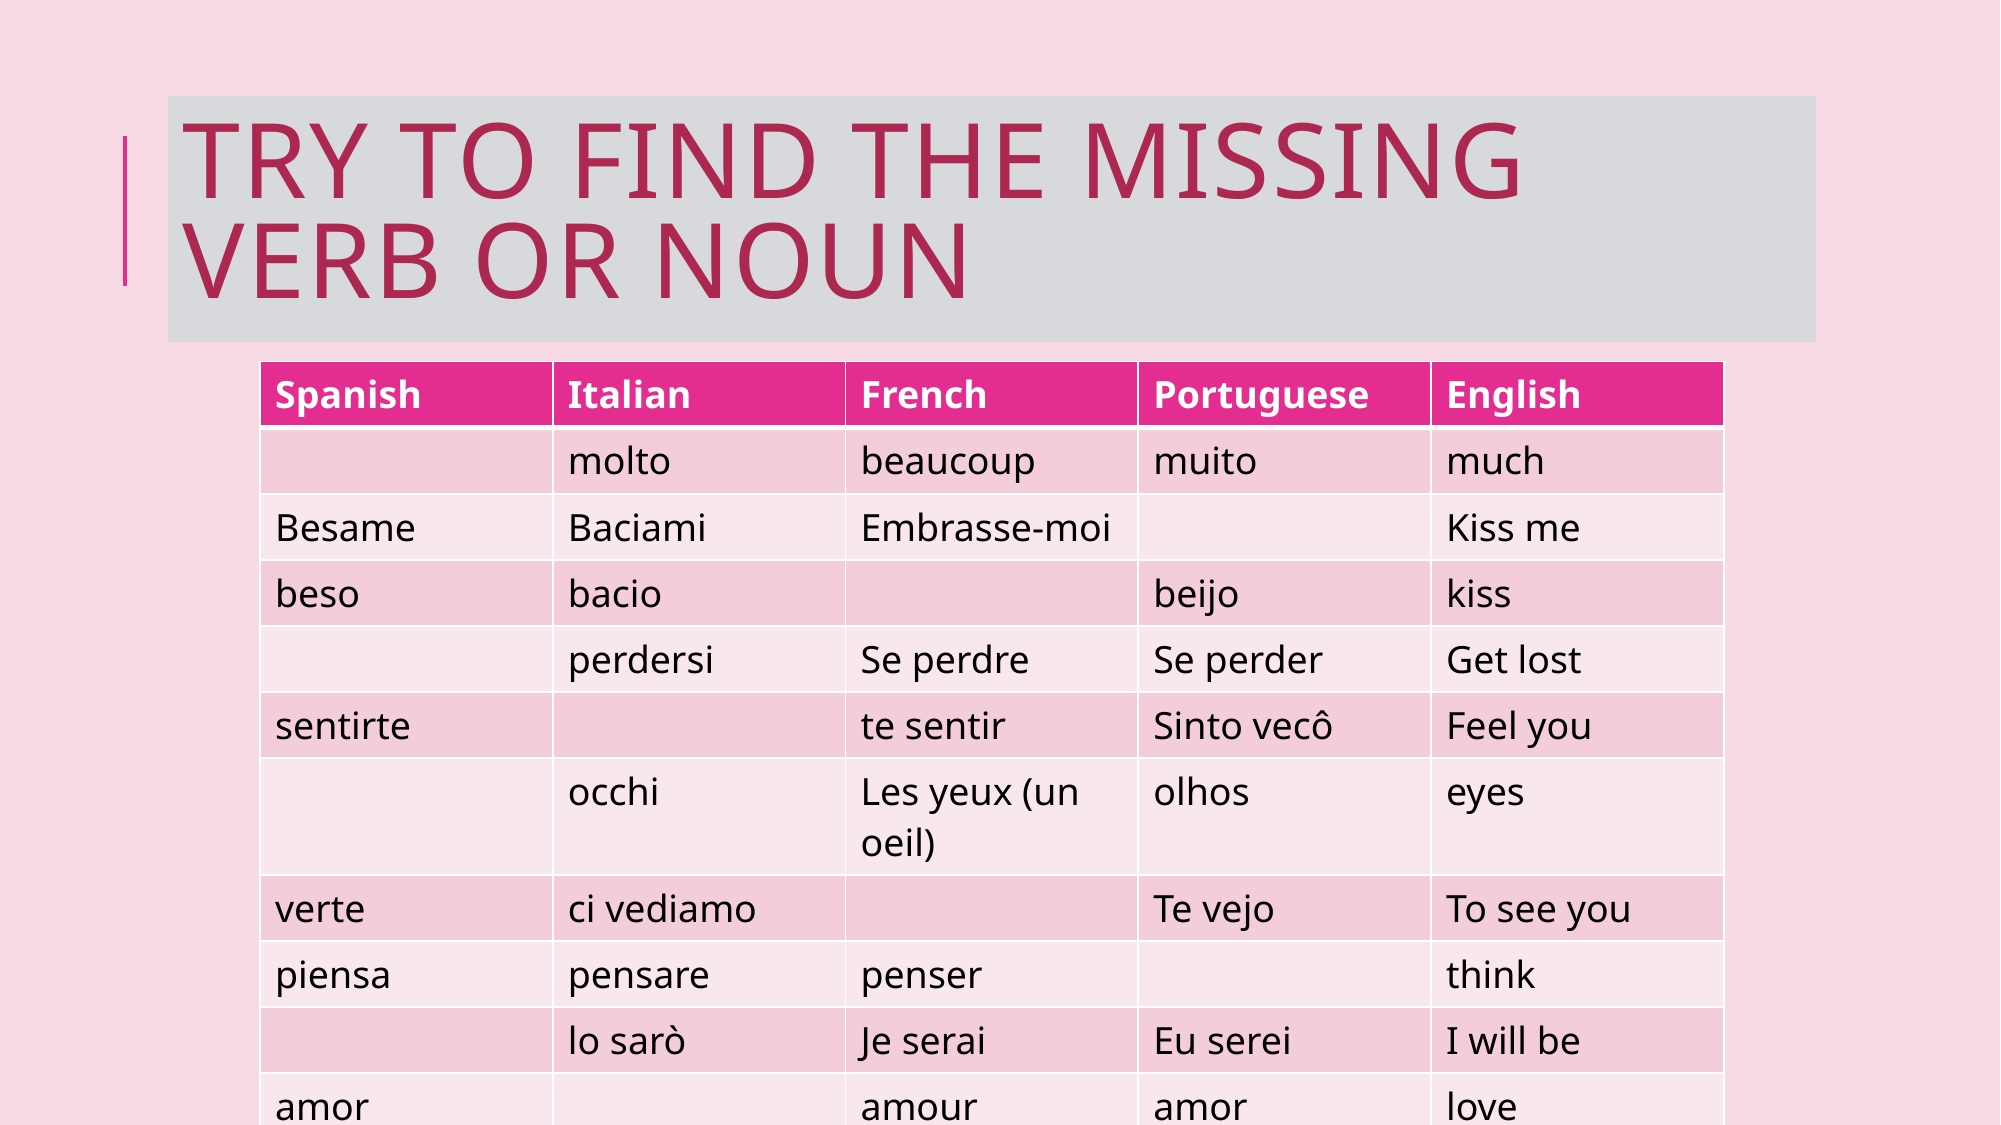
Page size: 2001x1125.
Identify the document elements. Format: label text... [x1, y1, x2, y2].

table_cell [846, 876, 1137, 940]
table_cell amour [846, 1074, 1137, 1125]
table_cell amor [1139, 1074, 1430, 1125]
table_cell lo sarò [554, 1008, 845, 1072]
table_cell olhos [1139, 759, 1430, 874]
table_cell occhi [554, 759, 845, 874]
table_cell Besame [261, 495, 552, 559]
table_cell ci vediamo [554, 876, 845, 940]
table_cell penser [846, 942, 1137, 1006]
table_cell think [1432, 942, 1723, 1006]
table_cell eyes [1432, 759, 1723, 874]
table_header French [846, 362, 1137, 425]
table_cell [1139, 495, 1430, 559]
table_cell te sentir [846, 693, 1137, 757]
table_cell much [1432, 430, 1723, 493]
table_cell kiss [1432, 561, 1723, 625]
table_cell perdersi [554, 627, 845, 691]
table_cell Baciami [554, 495, 845, 559]
table_header Portuguese [1139, 362, 1430, 425]
table_cell Kiss me [1432, 495, 1723, 559]
table_cell muito [1139, 430, 1430, 493]
table_cell pensare [554, 942, 845, 1006]
table_cell Se perdre [846, 627, 1137, 691]
table_cell piensa [261, 942, 552, 1006]
table_cell [554, 1074, 845, 1125]
table_cell [1139, 942, 1430, 1006]
table_cell sentirte [261, 693, 552, 757]
table_cell Sinto vecô [1139, 693, 1430, 757]
table_cell Eu serei [1139, 1008, 1430, 1072]
table_cell love [1432, 1074, 1723, 1125]
table_cell amor [261, 1074, 552, 1125]
table_cell Embrasse-moi [846, 495, 1137, 559]
table_cell beijo [1139, 561, 1430, 625]
table_cell Se perder [1139, 627, 1430, 691]
table_cell verte [261, 876, 552, 940]
table_cell [261, 627, 552, 691]
table_cell [261, 430, 552, 493]
table_cell [261, 1008, 552, 1072]
table_cell Feel you [1432, 693, 1723, 757]
table_cell Get lost [1432, 627, 1723, 691]
table_cell [846, 561, 1137, 625]
table_cell To see you [1432, 876, 1723, 940]
table_header English [1432, 362, 1723, 425]
table_cell bacio [554, 561, 845, 625]
table_cell Les yeux (un oeil) [846, 759, 1137, 874]
table_cell beso [261, 561, 552, 625]
table_header Italian [554, 362, 845, 425]
table_cell [261, 759, 552, 874]
table_cell I will be [1432, 1008, 1723, 1072]
table_cell Je serai [846, 1008, 1137, 1072]
table_cell beaucoup [846, 430, 1137, 493]
table_cell molto [554, 430, 845, 493]
table_cell [554, 693, 845, 757]
table_cell Te vejo [1139, 876, 1430, 940]
table_header Spanish [261, 362, 552, 425]
title Try to find the missing verb or noun [168, 96, 1817, 342]
